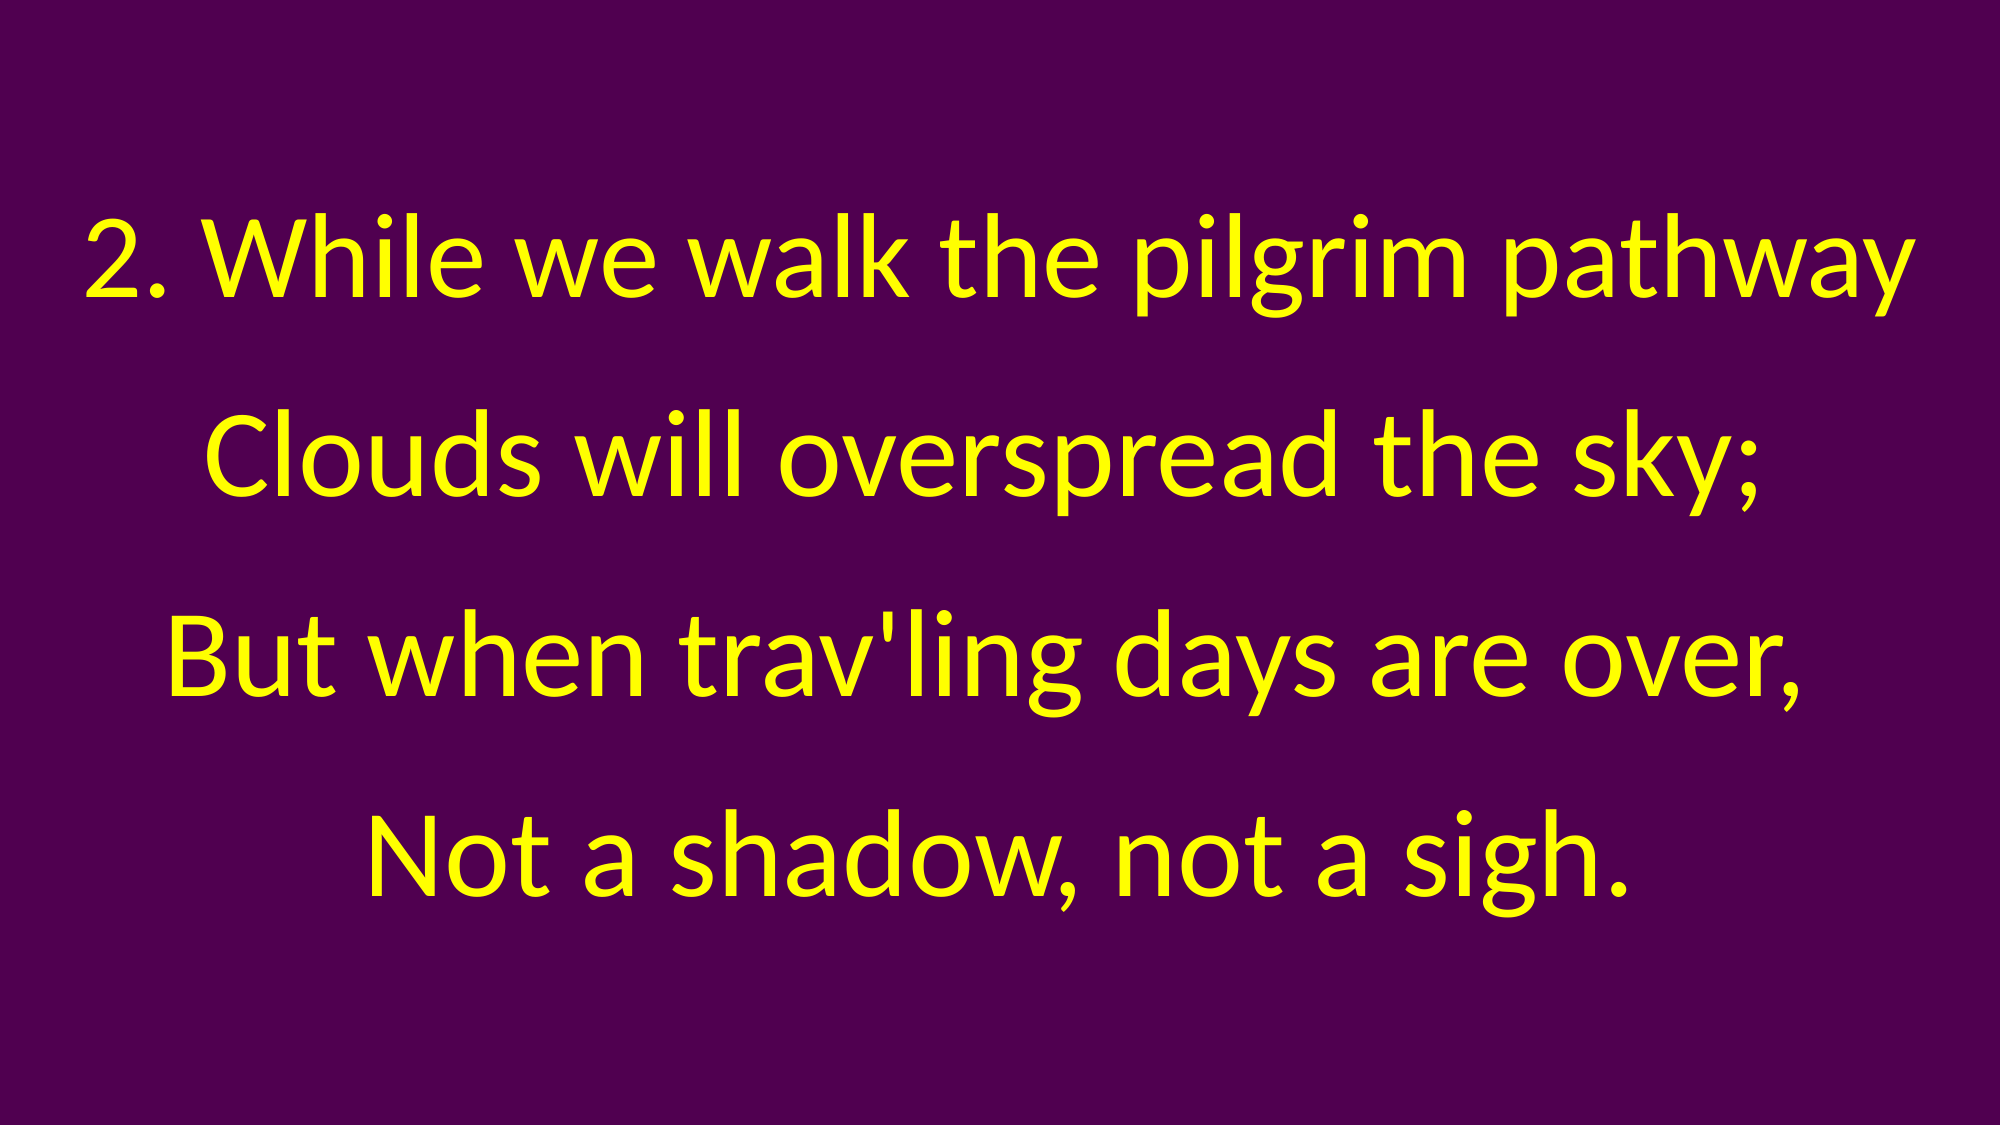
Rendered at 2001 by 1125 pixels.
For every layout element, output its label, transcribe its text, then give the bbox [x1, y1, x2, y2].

text_box 2. While we walk the pilgrim pathway Clouds will overspread the sky; But when trav'ling days are over, Not a shadow, not a sigh. [0, 169, 2000, 930]
